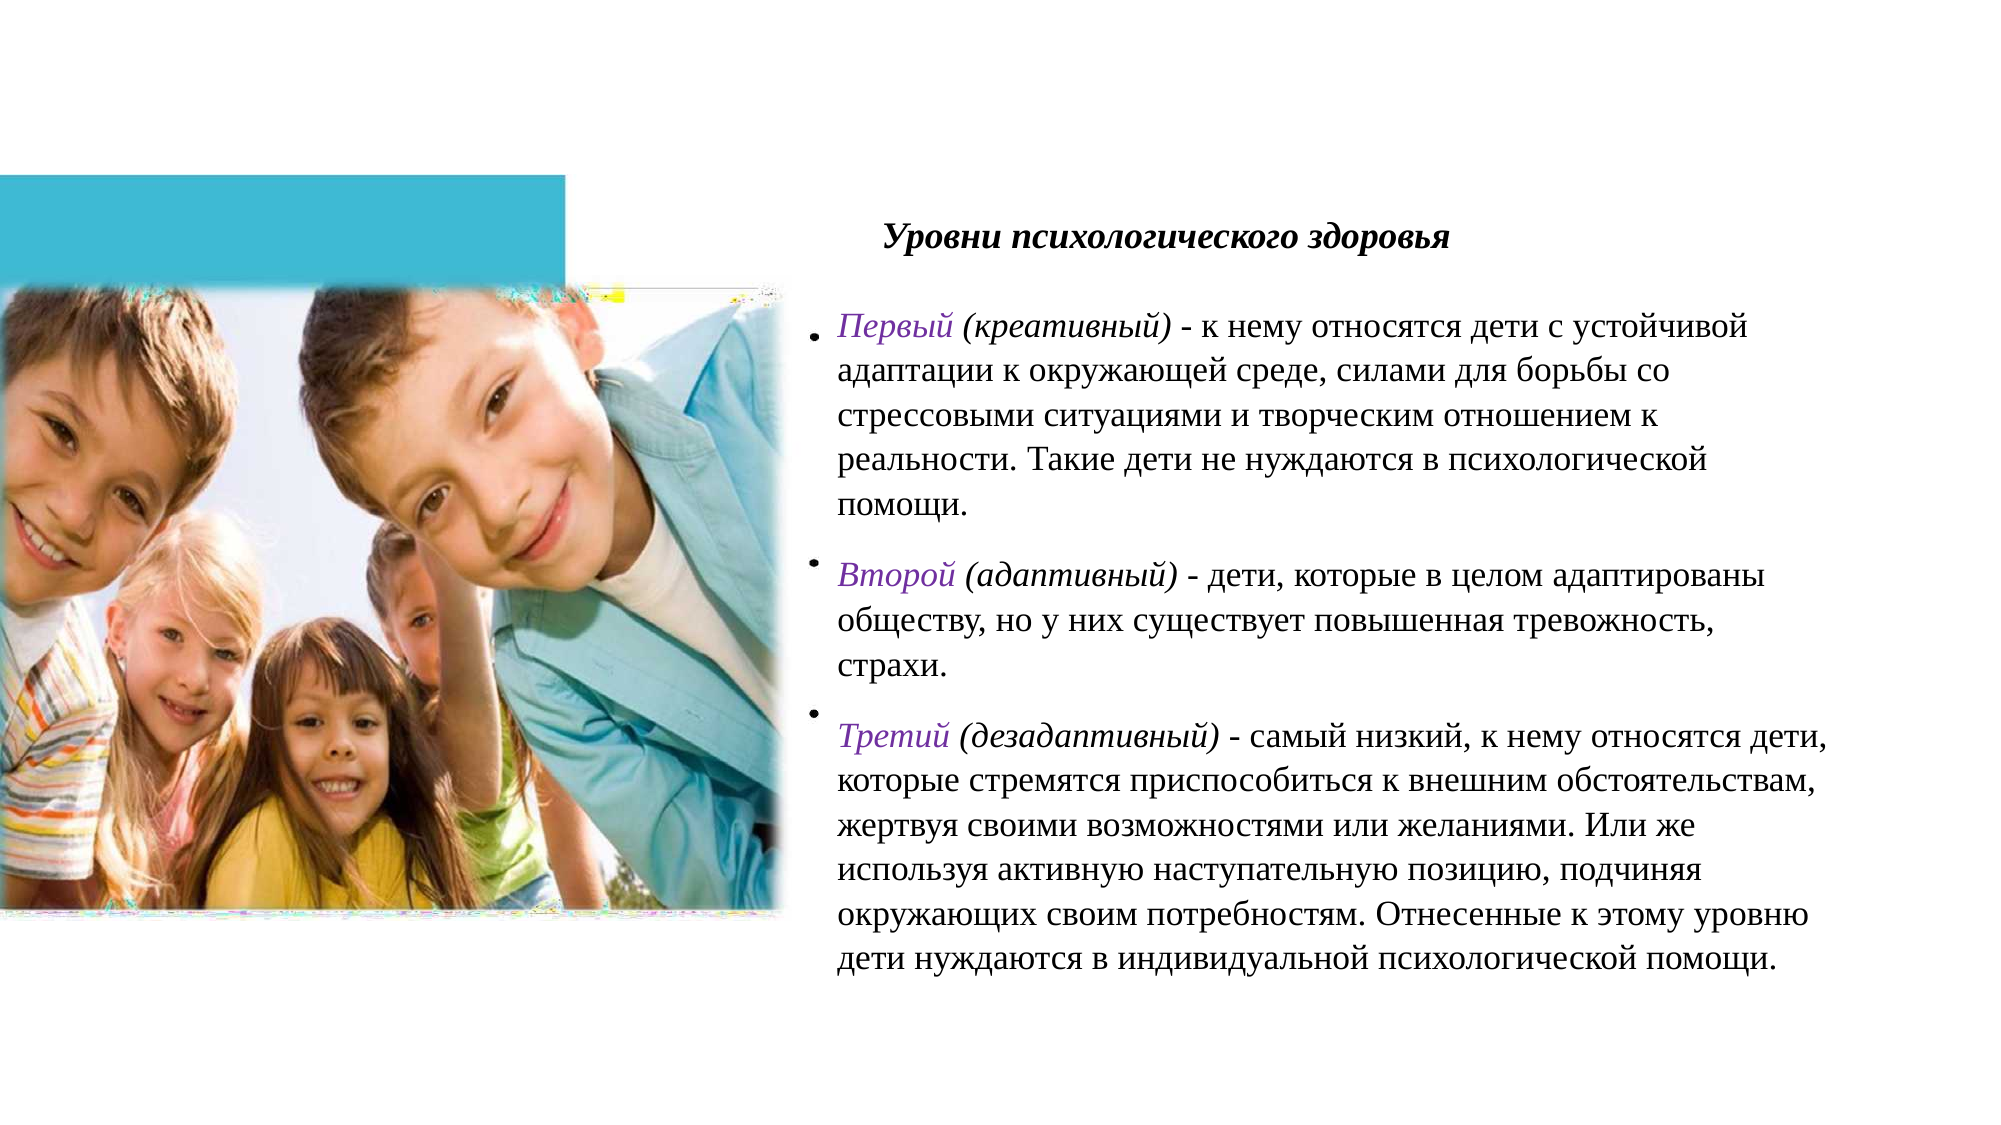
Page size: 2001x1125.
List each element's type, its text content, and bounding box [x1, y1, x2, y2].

text_box Первый (креативный) - к нему относятся дети с устойчивой адаптации к окружающей среде, силами для борьбы со стрессовыми ситуациями и творческим отношением к реальности. Такие дети не нуждаются в психологической помощи. Второй (адаптивный) - дети, которые в целом адаптированы обществу, но у них существует повышенная тревожность, страхи. Третий (дезадаптивный) - самый низкий, к нему относятся дети, которые стремятся приспособиться к внешним обстоятельствам, жертвуя своими возможностями или желаниями. Или же используя активную наступательную позицию, подчиняя окружающих своим потребностям. Отнесенные к этому уровню дети нуждаются в индивидуальной психологической помощи. [837, 299, 1831, 1056]
text_box Уровни психологического здоровья [823, 210, 1688, 247]
picture [0, 174, 819, 921]
